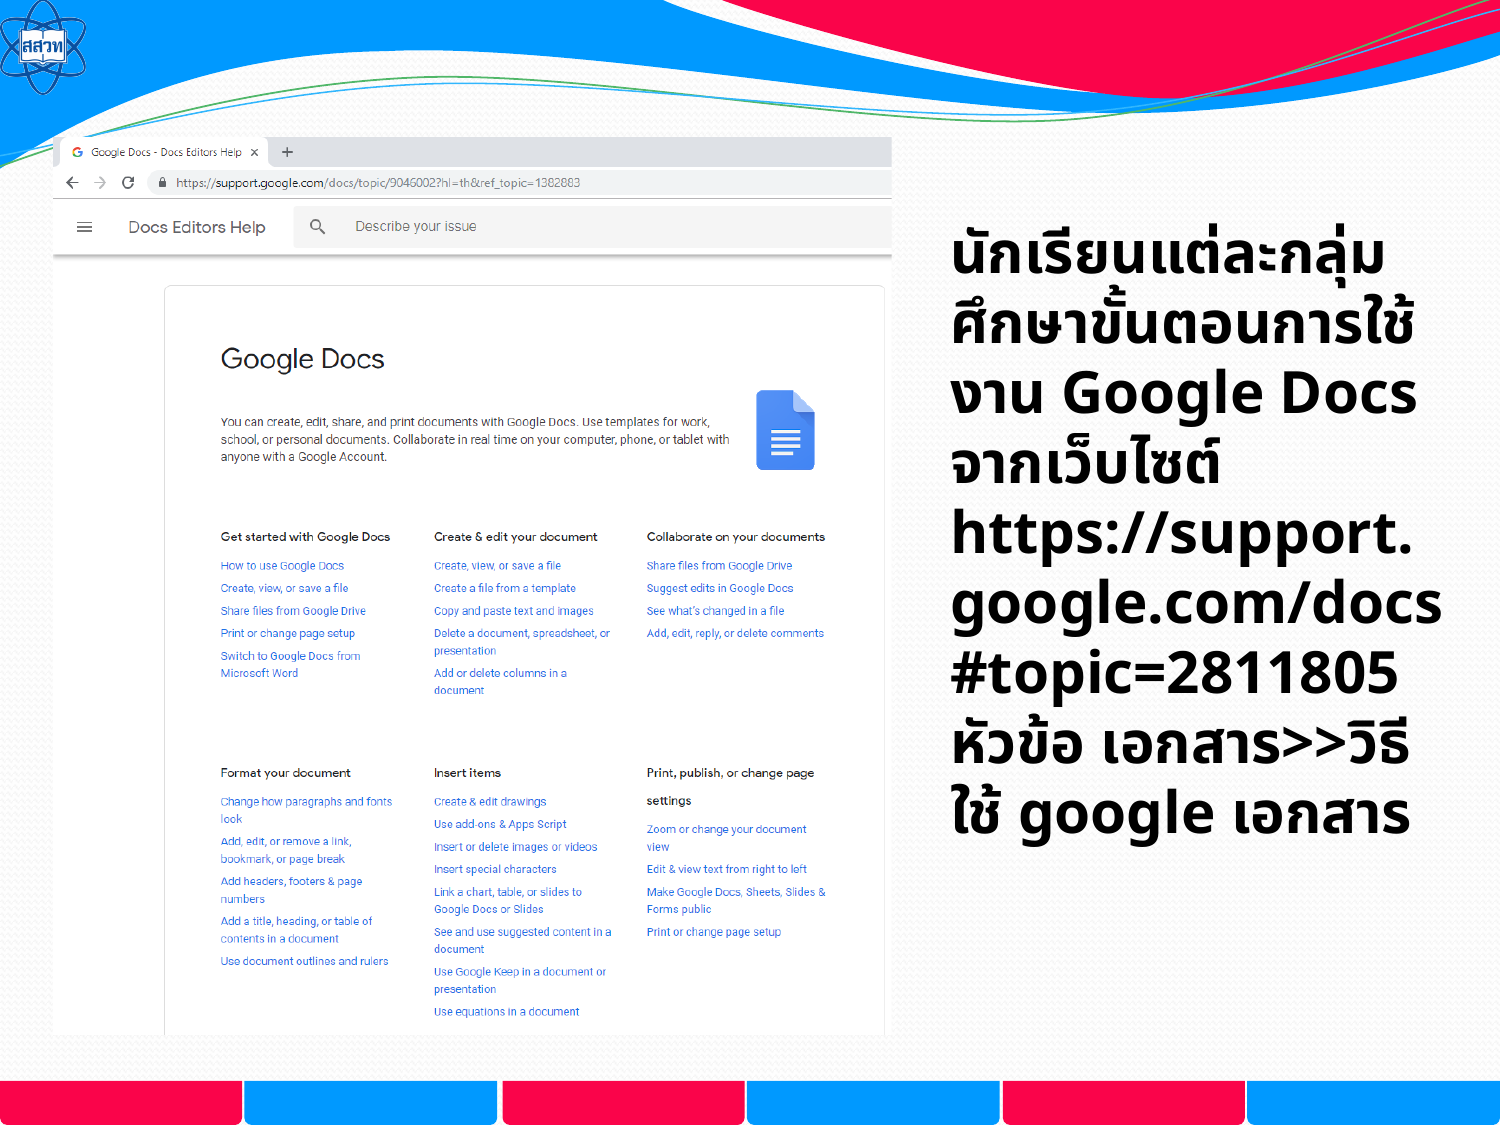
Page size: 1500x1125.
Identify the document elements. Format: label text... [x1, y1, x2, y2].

text_box นักเรียนแต่ละกลุ่มศึกษาขั้นตอนการใช้งาน Google Docs จากเว็บไซต์ https://support.google.com/docs#topic=2811805 หัวข้อ เอกสาร>>วิธีใช้ google เอกสาร [898, 208, 1465, 853]
picture [52, 136, 892, 1036]
picture [0, 0, 86, 95]
